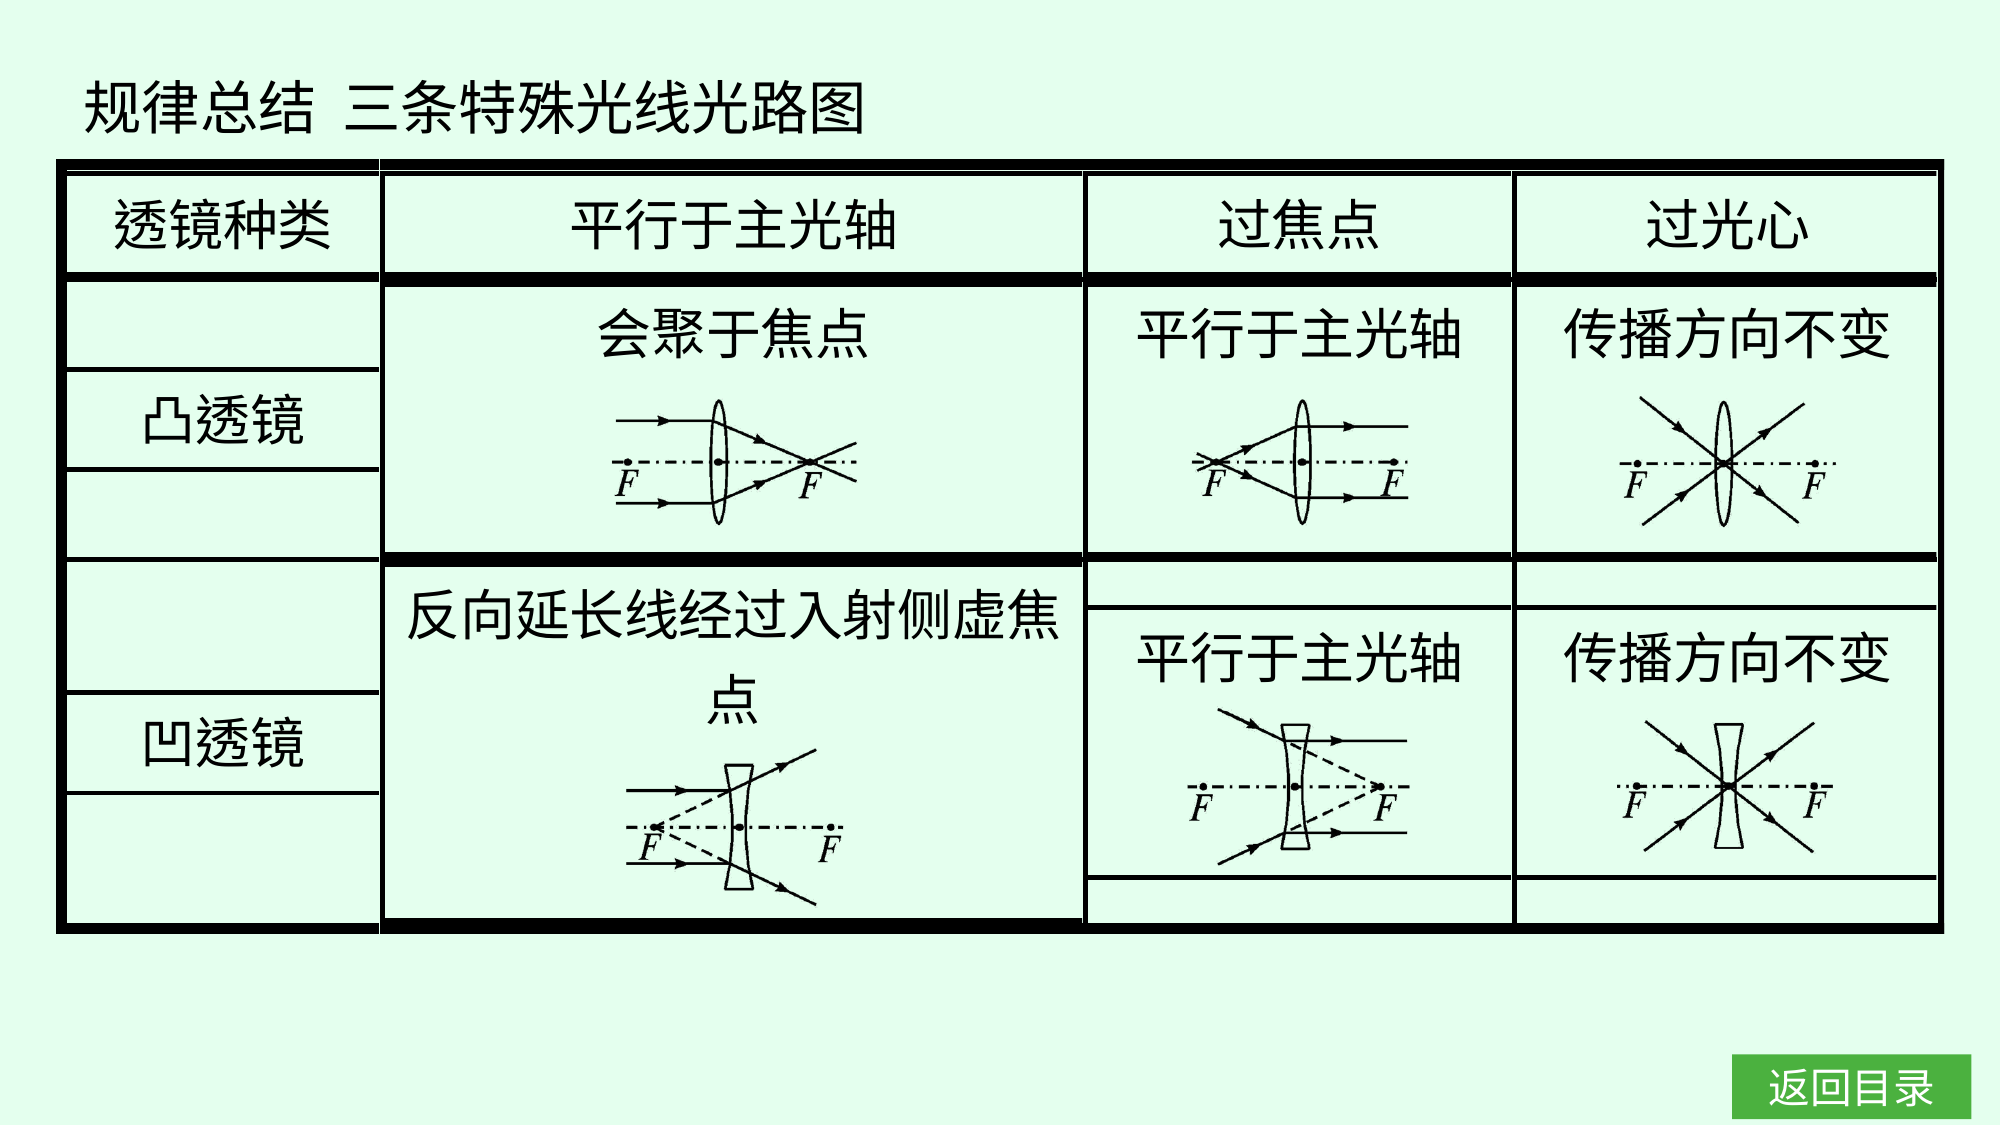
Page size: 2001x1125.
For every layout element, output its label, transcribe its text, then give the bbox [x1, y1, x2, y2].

text_box 规律总结 三条特殊光线光路图 [68, 43, 882, 149]
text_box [55, 159, 1945, 1104]
